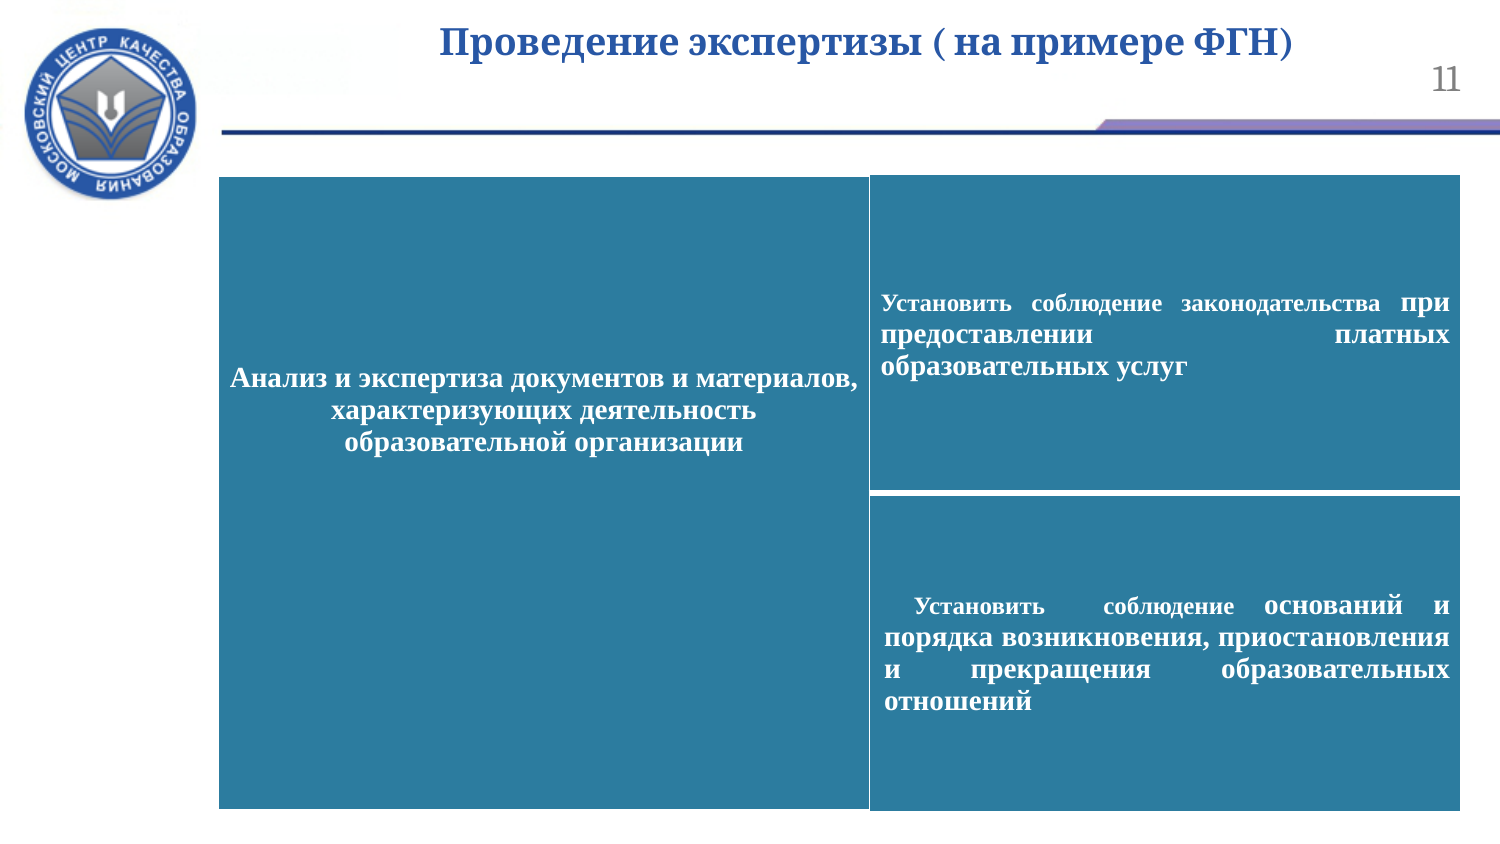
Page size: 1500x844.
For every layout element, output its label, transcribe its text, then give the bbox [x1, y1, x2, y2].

table_header Установить соблюдение законодательства при предоставлении платных образовательных услуг [870, 175, 1460, 490]
picture [0, 0, 1500, 844]
slide_number 11 [1417, 46, 1500, 92]
table_cell Установить соблюдение оснований и порядка возникновения, приостановления и прекращения образовательных отношений [870, 496, 1460, 811]
table_header Анализ и экспертиза документов и материалов, характеризующих деятельность образовательной организации [219, 177, 869, 809]
title Проведение экспертизы ( на примере ФГН) [392, 20, 1342, 115]
